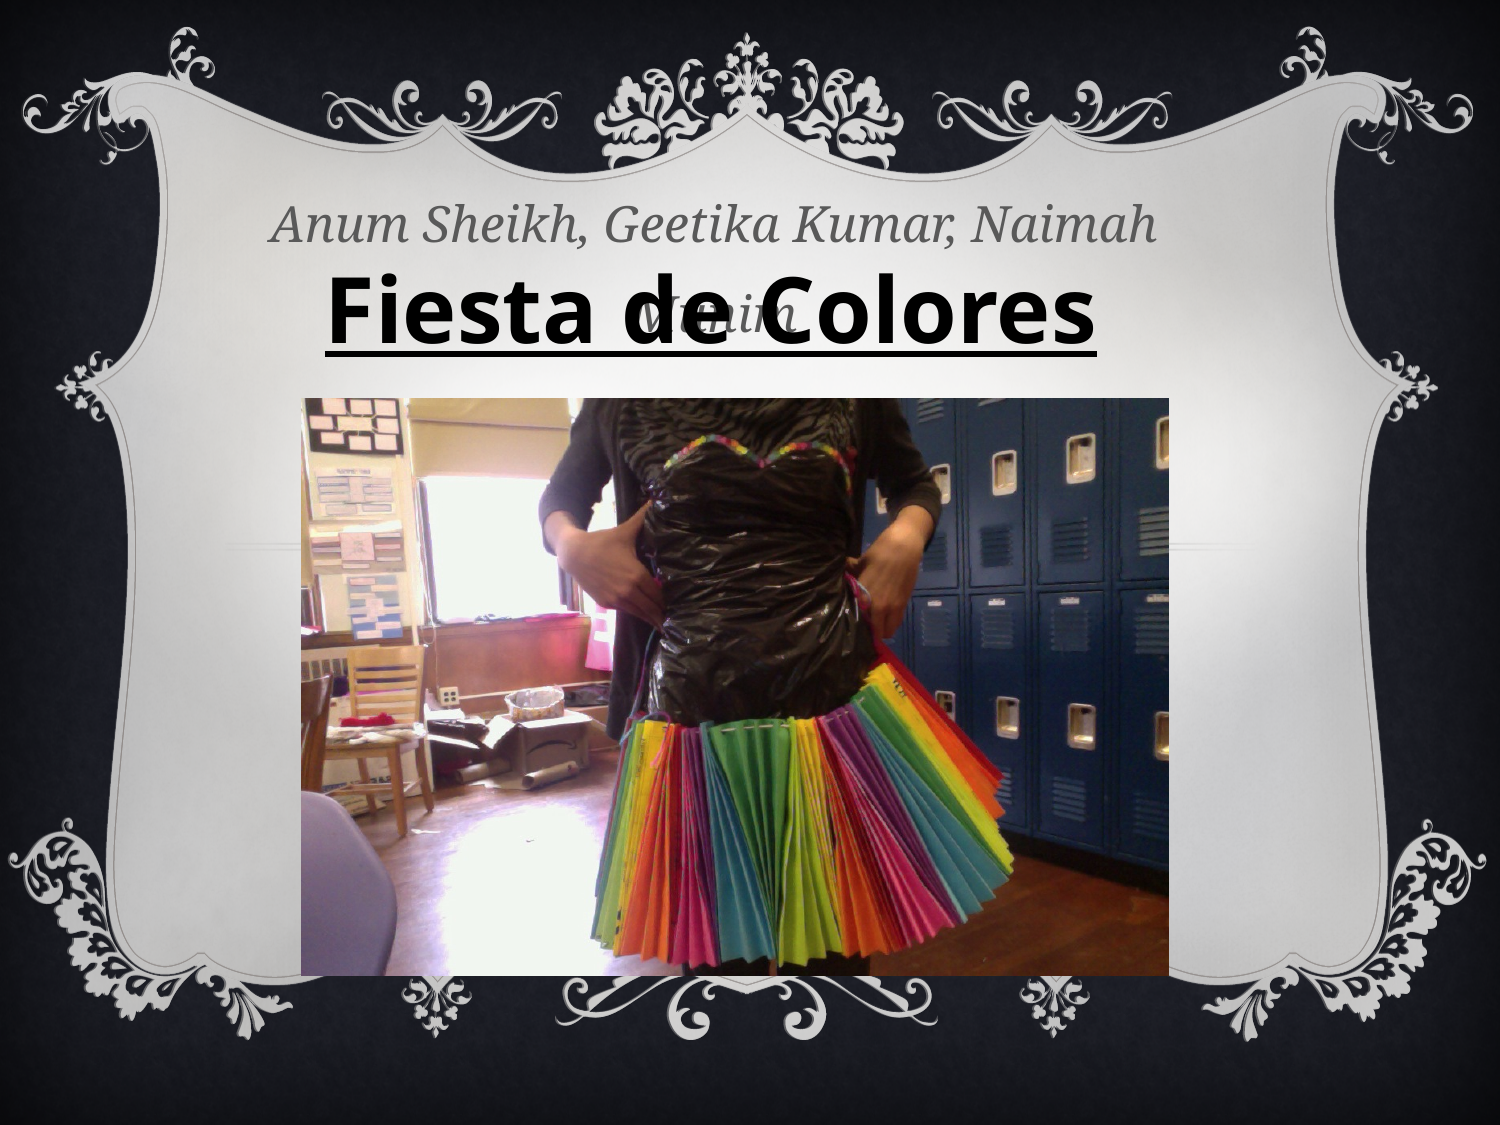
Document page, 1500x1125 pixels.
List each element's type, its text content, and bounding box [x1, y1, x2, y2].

text_box Fiesta de Colores [253, 244, 1169, 415]
picture [0, 0, 1500, 1125]
subtitle Anum Sheikh, Geetika Kumar, Naimah Munim [188, 155, 1239, 275]
